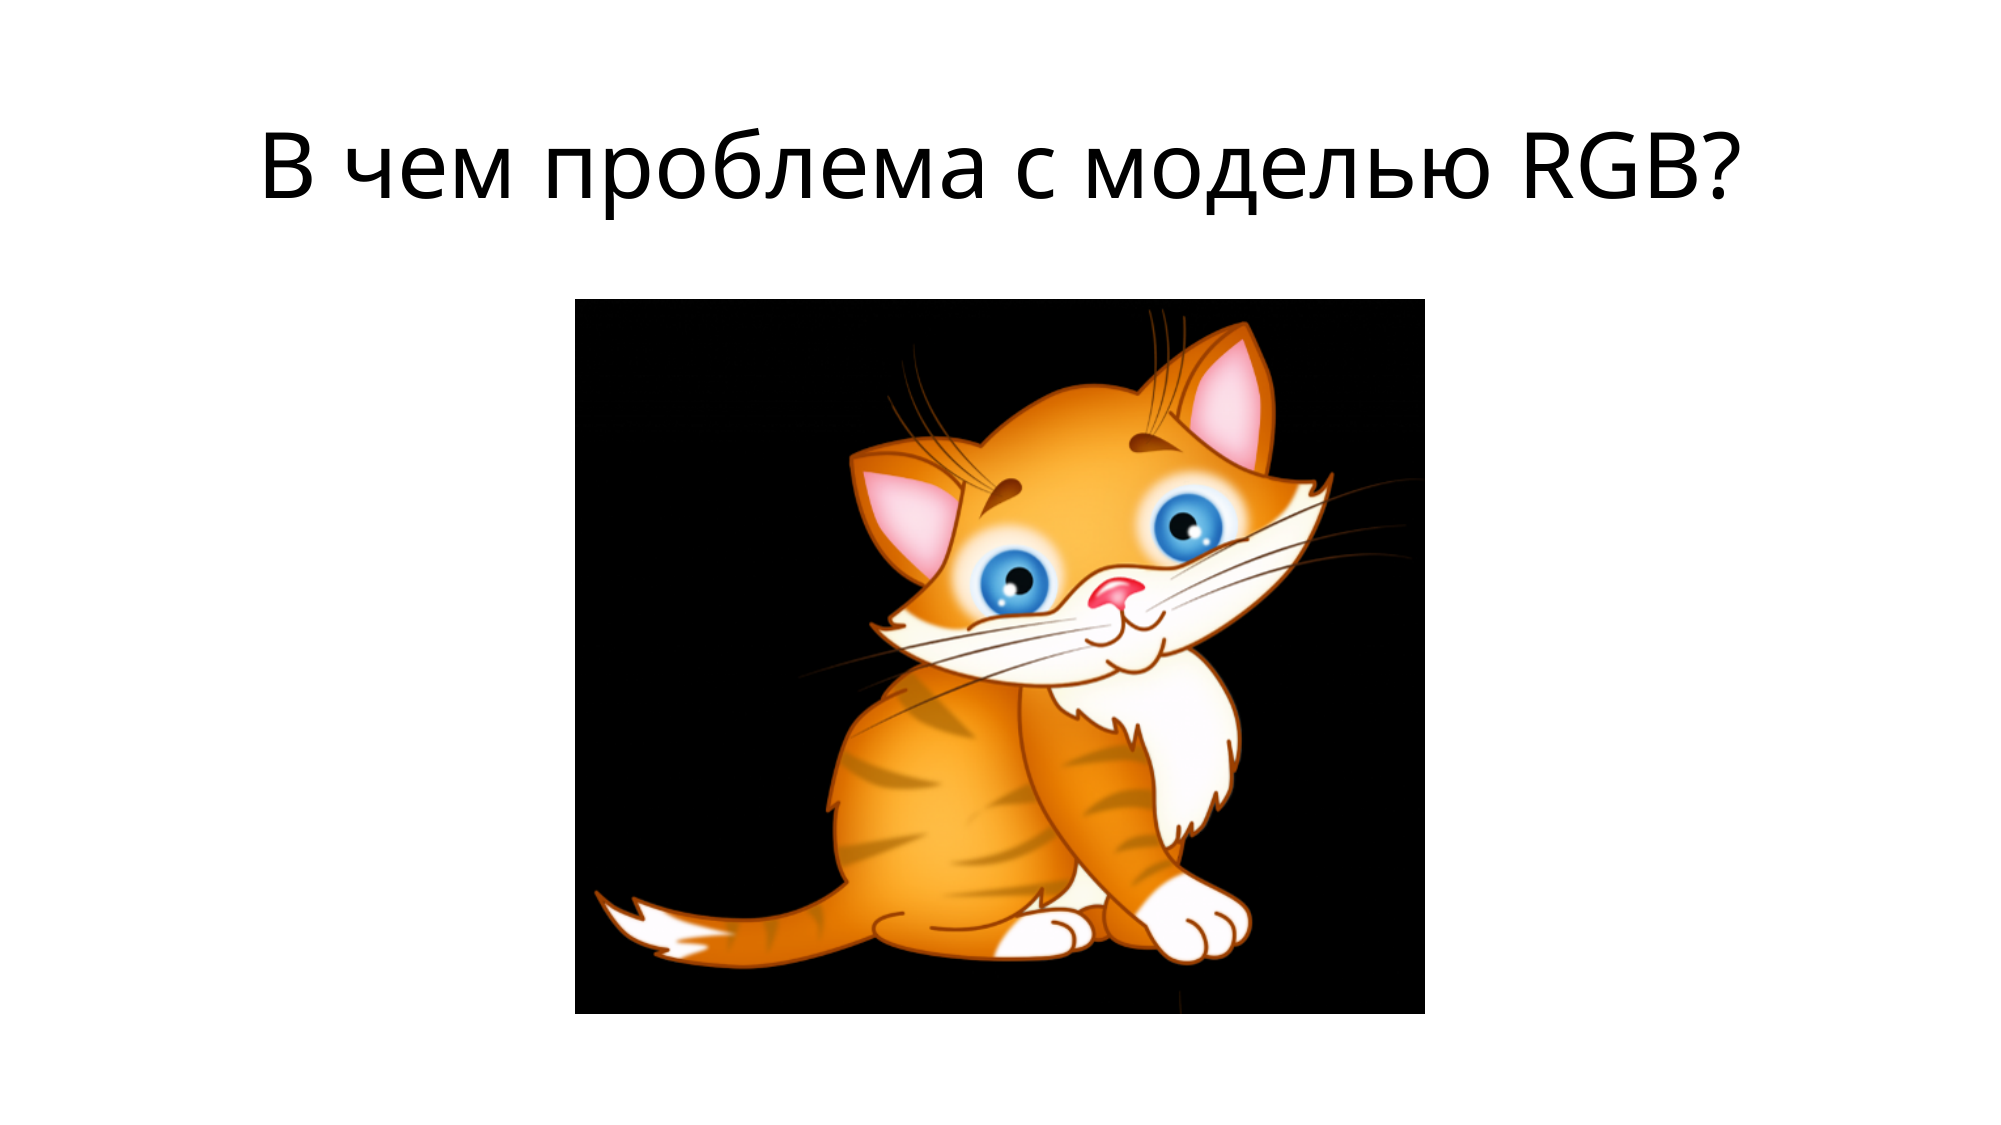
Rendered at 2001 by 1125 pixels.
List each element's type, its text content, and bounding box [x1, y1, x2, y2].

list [575, 299, 1425, 1014]
title В чем проблема с моделью RGB? [137, 59, 1863, 278]
